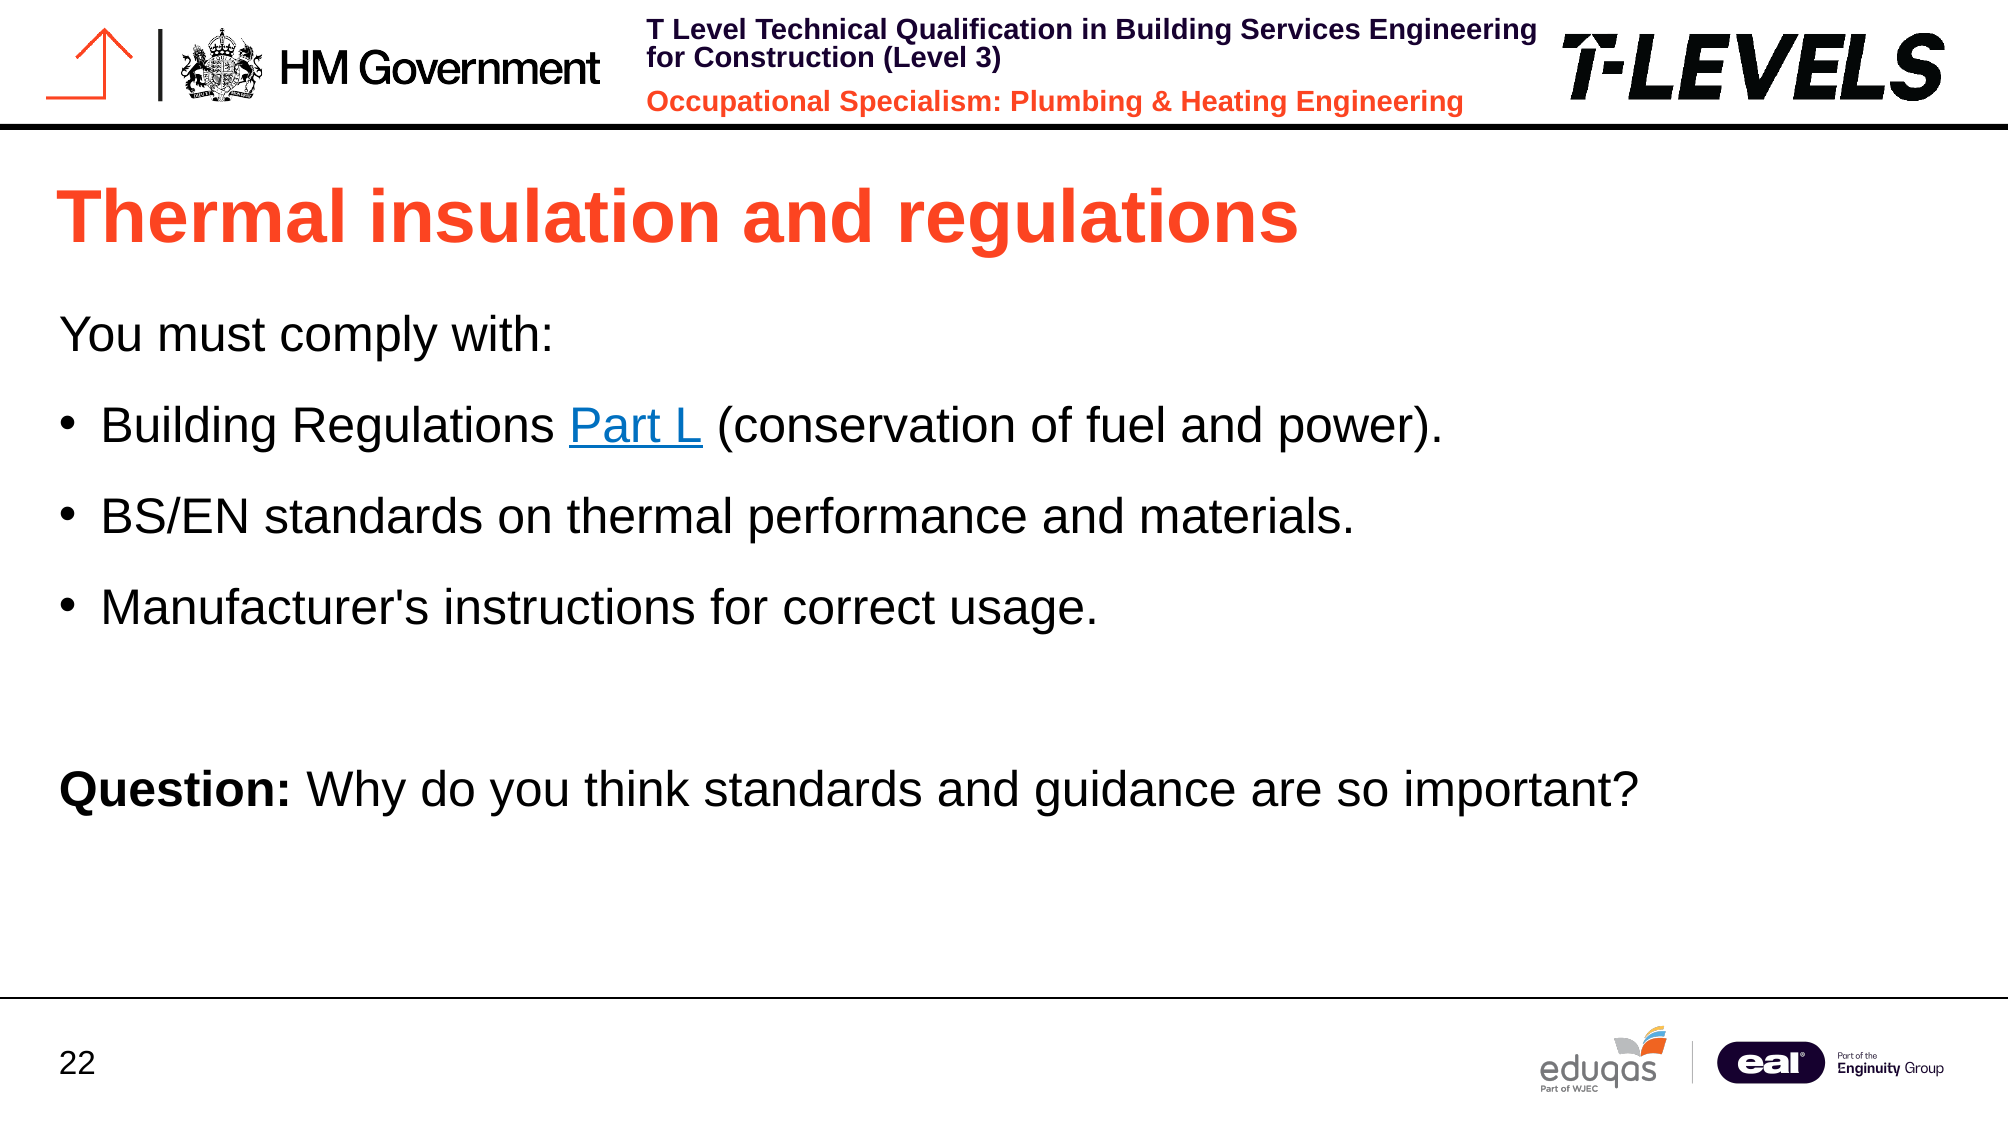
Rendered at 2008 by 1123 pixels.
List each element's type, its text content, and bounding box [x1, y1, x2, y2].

list You must comply with: Building Regulations Part L (conservation of fuel and power). BS/EN standards on thermal performance and materials. Manufacturer's instructions for correct usage. Question: Why do you think standards and guidance are so important? [59, 295, 1933, 950]
picture [41, 27, 139, 100]
title Thermal insulation and regulations [41, 111, 1949, 314]
picture [1535, 1021, 1949, 1097]
picture [158, 28, 600, 102]
picture [1543, 25, 1964, 108]
